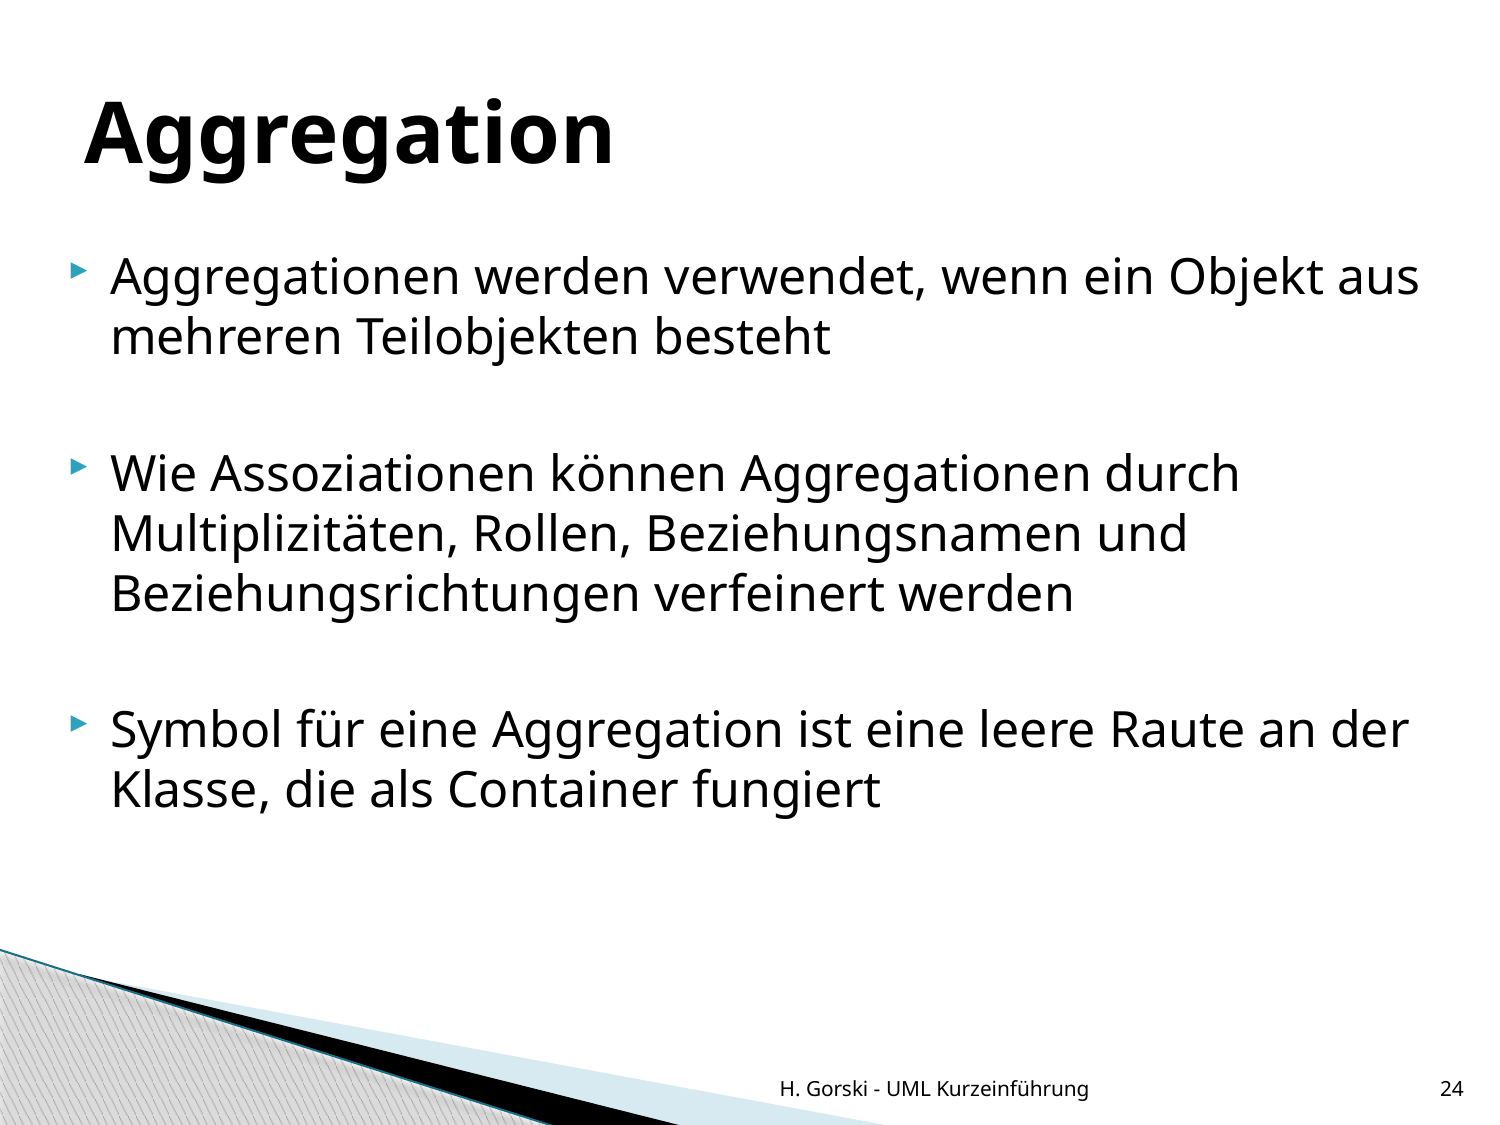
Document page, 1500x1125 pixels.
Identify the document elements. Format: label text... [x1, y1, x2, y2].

title Aggregation [70, 35, 1421, 223]
slide_number 24 [1418, 1051, 1479, 1112]
list Aggregationen werden verwendet, wenn ein Objekt aus mehreren Teilobjekten besteht Wie Assoziationen können Aggregationen durch Multiplizitäten, Rollen, Beziehungsnamen und Beziehungsrichtungen verfeinert werden Symbol für eine Aggregation ist eine leere Raute an der Klasse, die als Container fungiert [35, 236, 1500, 914]
footer H. Gorski - UML Kurzeinführung [718, 1051, 1105, 1112]
